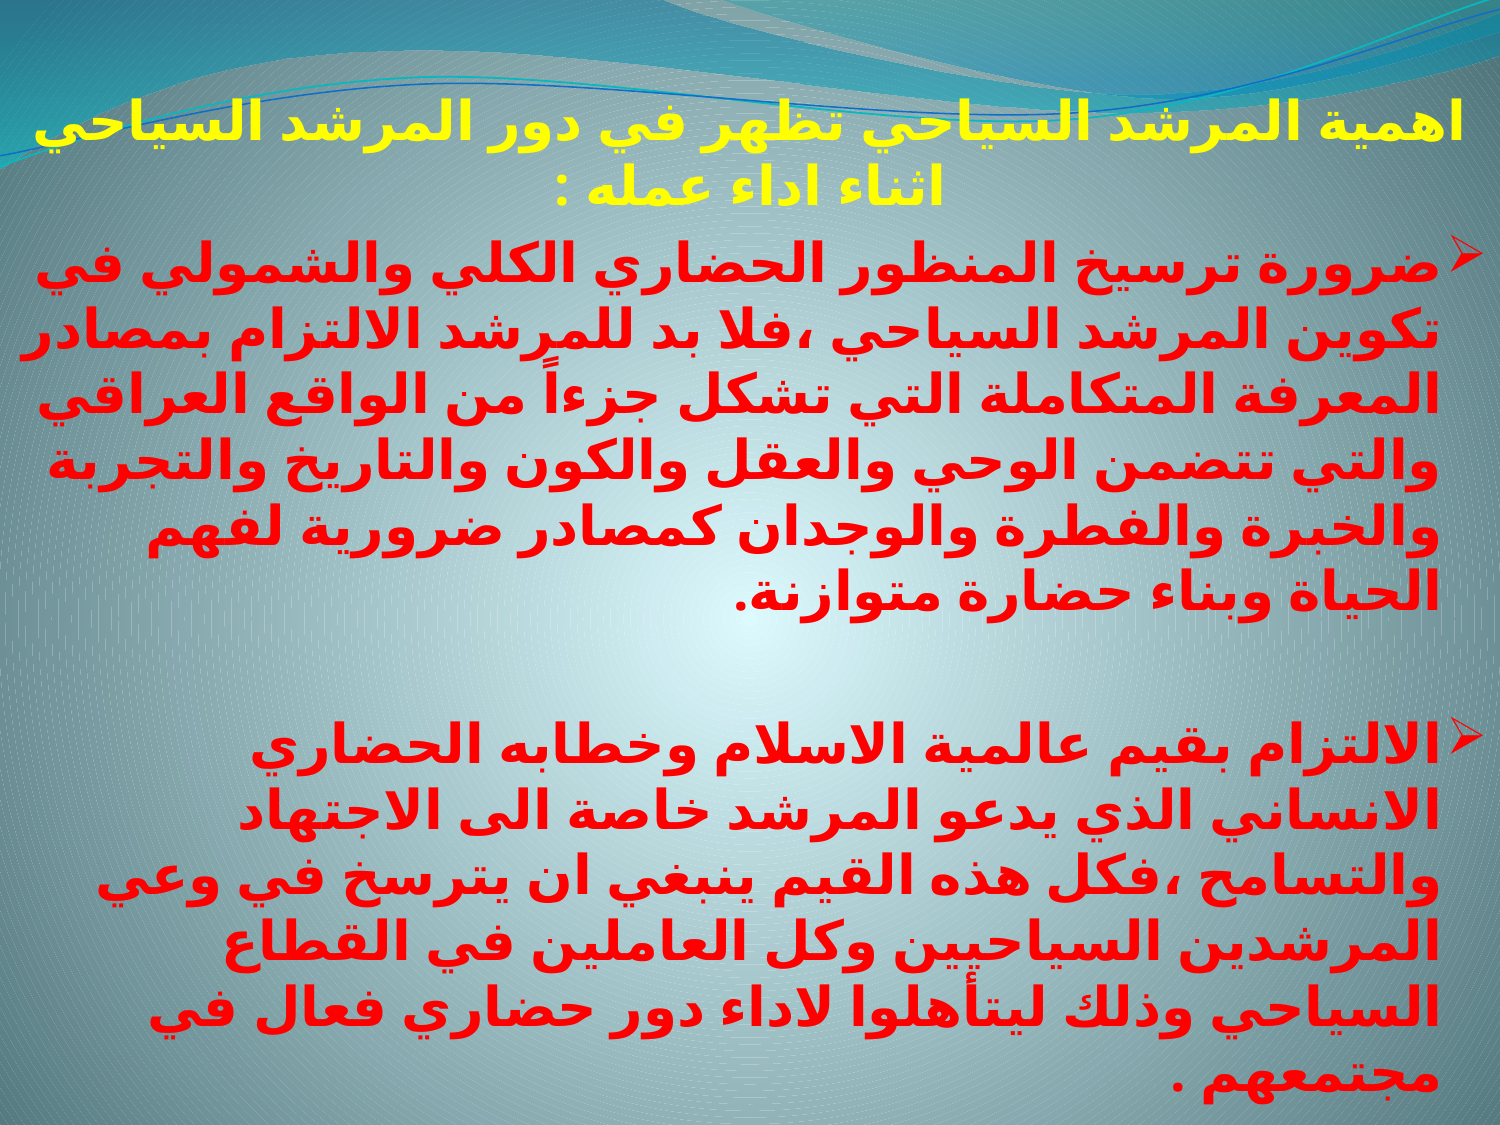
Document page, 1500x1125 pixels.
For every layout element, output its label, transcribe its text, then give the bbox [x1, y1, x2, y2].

list اهمية المرشد السياحي تظهر في دور المرشد السياحي اثناء اداء عمله : ضرورة ترسيخ المنظور الحضاري الكلي والشمولي في تكوين المرشد السياحي ،فلا بد للمرشد الالتزام بمصادر المعرفة المتكاملة التي تشكل جزءاً من الواقع العراقي والتي تتضمن الوحي والعقل والكون والتاريخ والتجربة والخبرة والفطرة والوجدان كمصادر ضرورية لفهم الحياة وبناء حضارة متوازنة. الالتزام بقيم عالمية الاسلام وخطابه الحضاري الانساني الذي يدعو المرشد خاصة الى الاجتهاد والتسامح ،فكل هذه القيم ينبغي ان يترسخ في وعي المرشدين السياحيين وكل العاملين في القطاع السياحي وذلك ليتأهلوا لاداء دور حضاري فعال في مجتمعهم . [0, 78, 1500, 1125]
